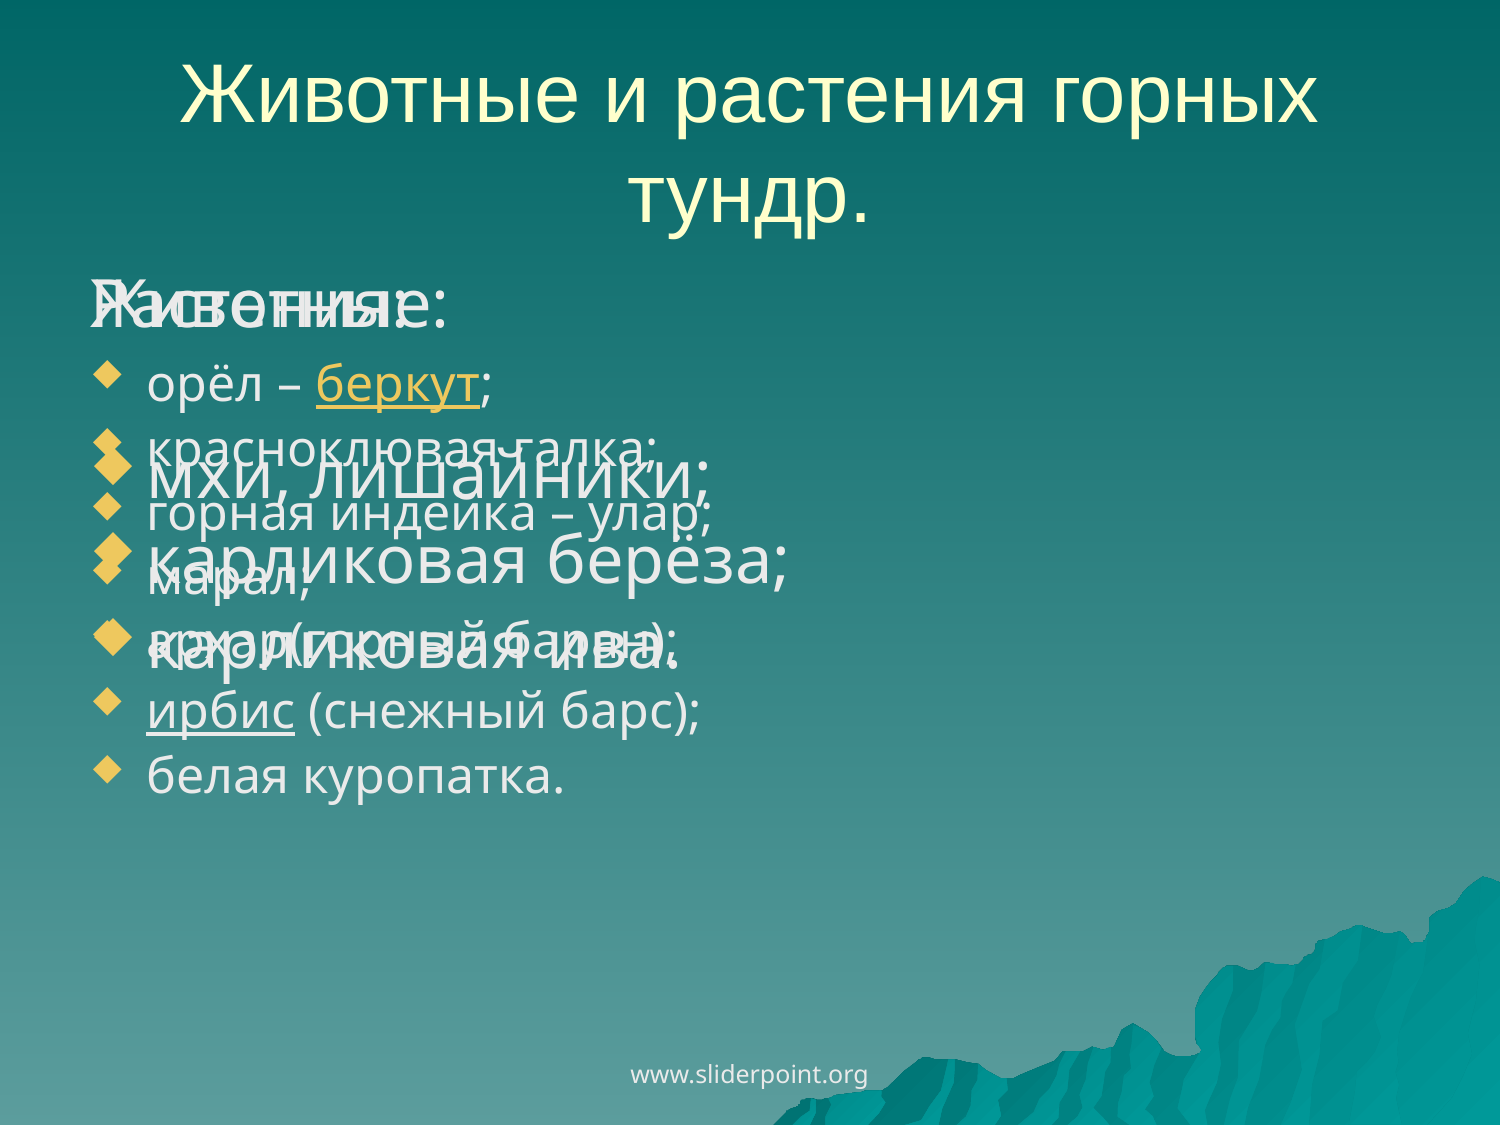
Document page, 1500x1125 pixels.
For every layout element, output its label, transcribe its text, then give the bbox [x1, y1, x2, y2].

title Животные и растения горных тундр. [74, 45, 1426, 233]
footer www.sliderpoint.org [512, 1024, 988, 1101]
list Животные: орёл – беркут; красноклювая галка; горная индейка – улар; марал; архар(горный баран); ирбис (снежный барс); белая куропатка. [74, 262, 1426, 1006]
